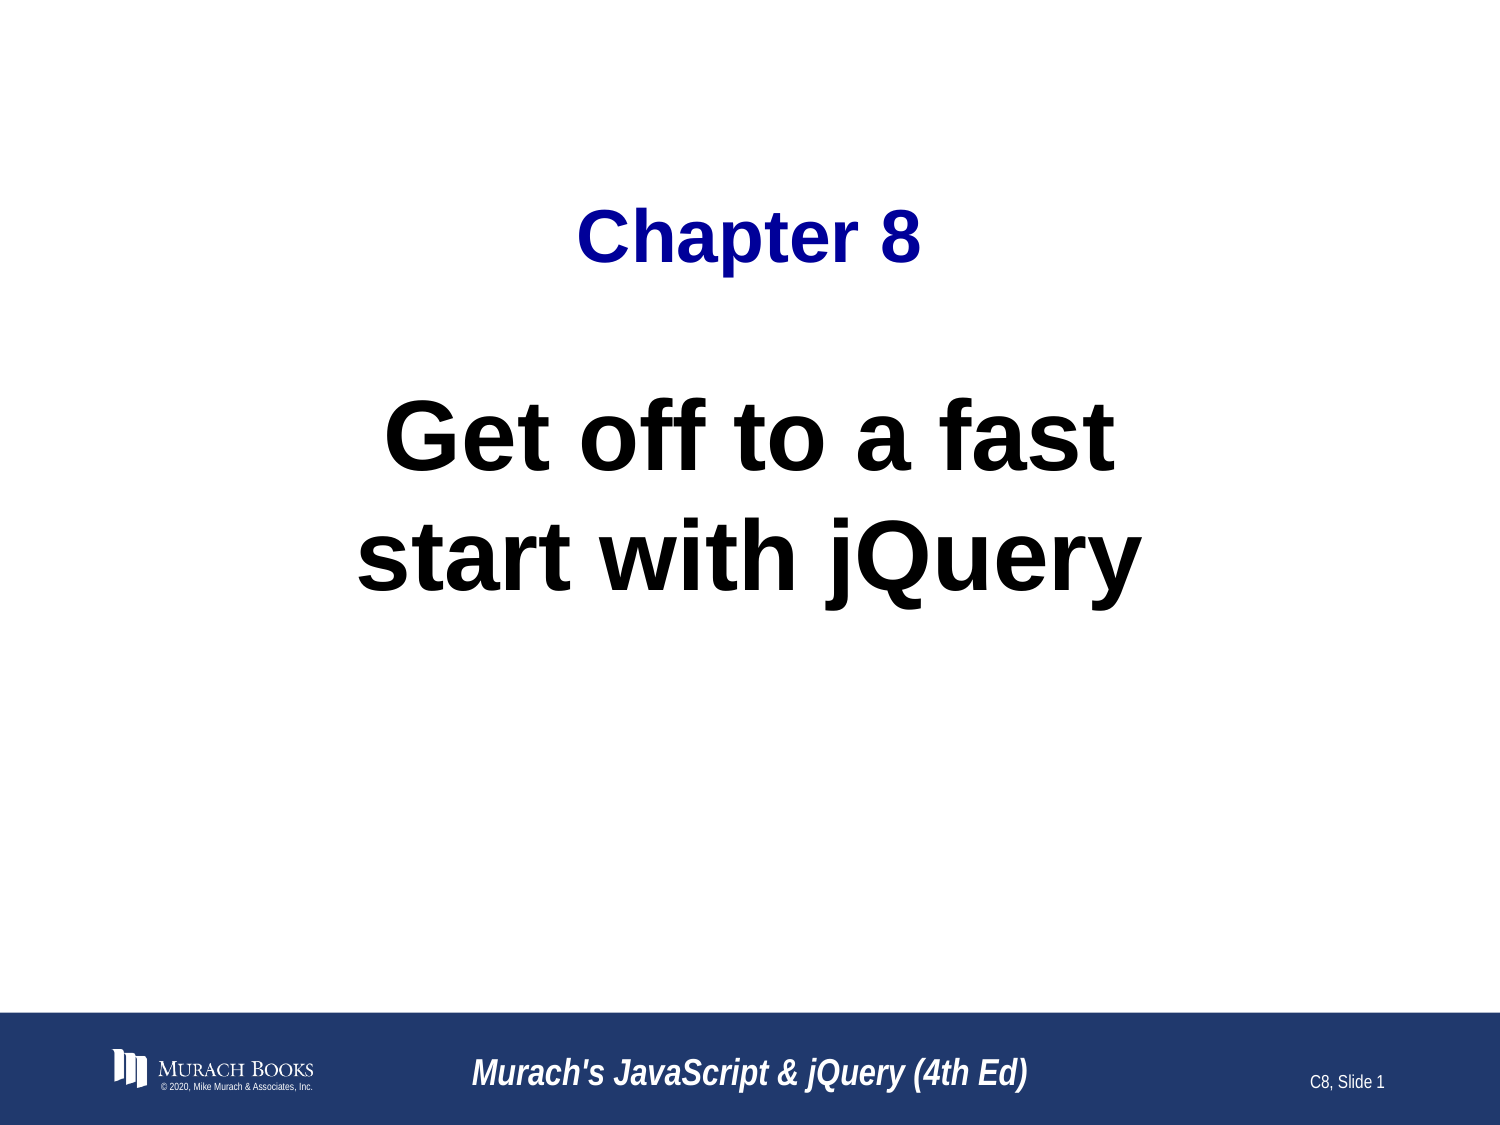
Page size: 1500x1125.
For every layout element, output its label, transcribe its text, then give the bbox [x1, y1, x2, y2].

list Get off to a fast start with jQuery [312, 362, 1188, 850]
footer © 2020, Mike Murach & Associates, Inc. [12, 1025, 463, 1100]
title Chapter 8 [112, 187, 1388, 279]
slide_number Murach's JavaScript & jQuery (4th Ed) [463, 1025, 1050, 1100]
slide_number C8, Slide 1 [1087, 1025, 1400, 1100]
